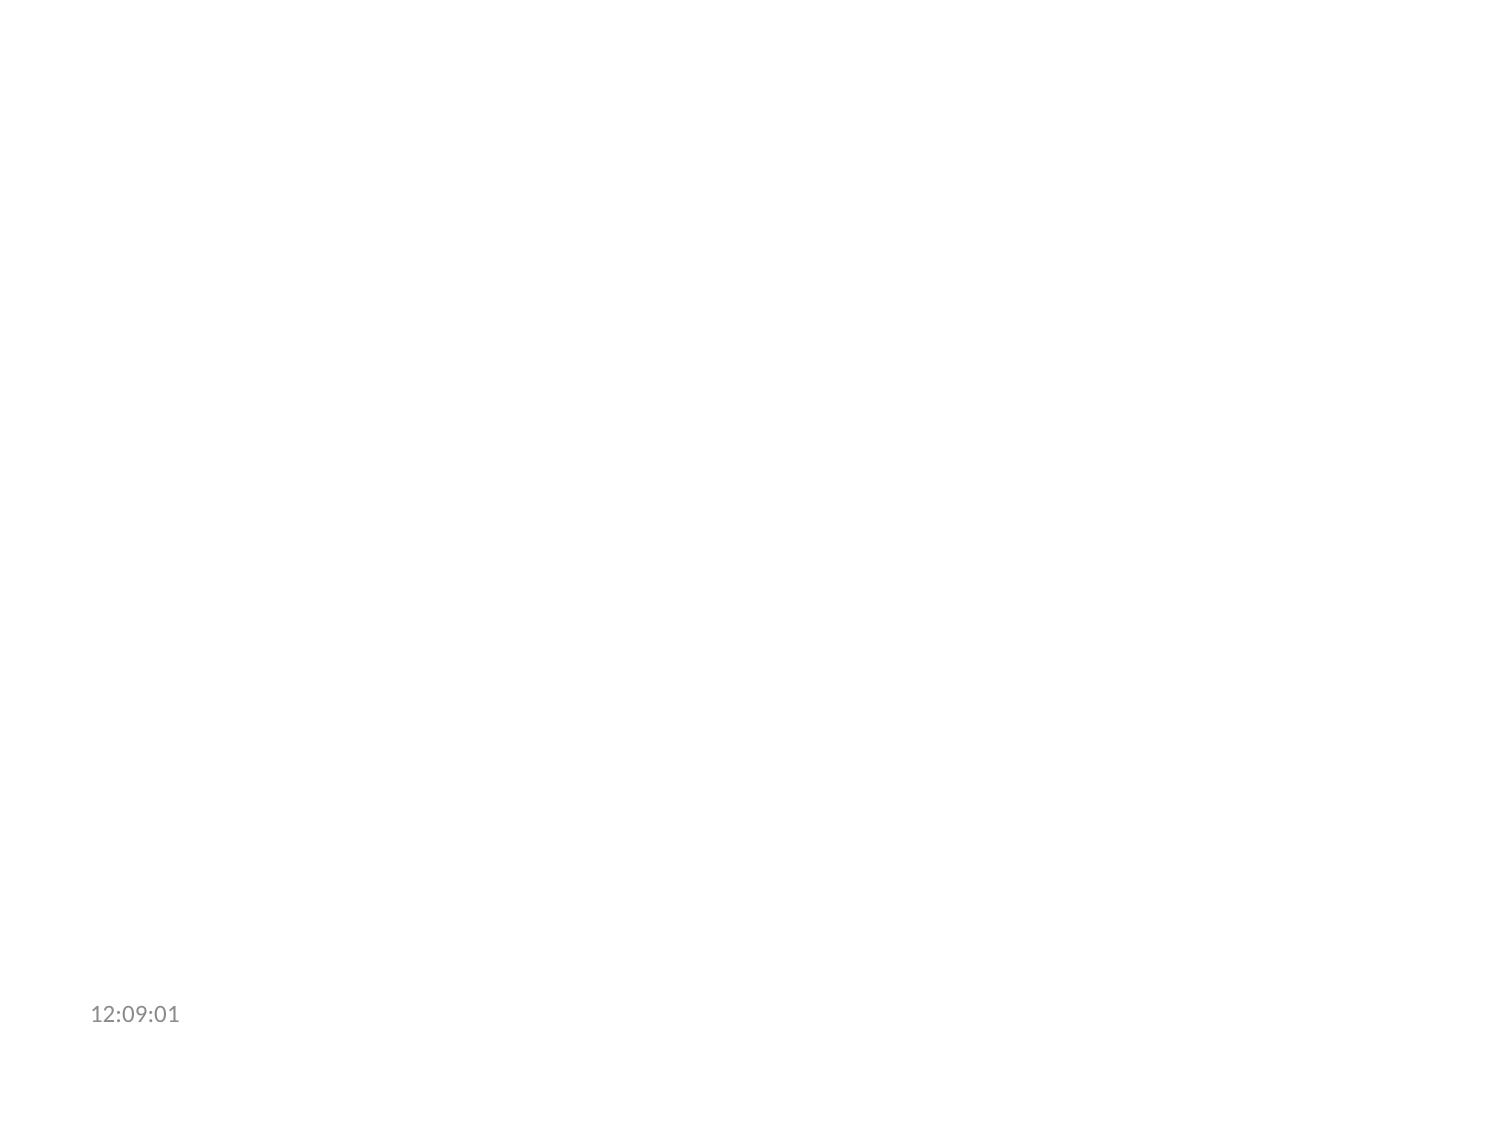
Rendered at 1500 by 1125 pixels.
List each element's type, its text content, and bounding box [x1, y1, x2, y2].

text_box 15:35:09 [75, 982, 425, 1043]
